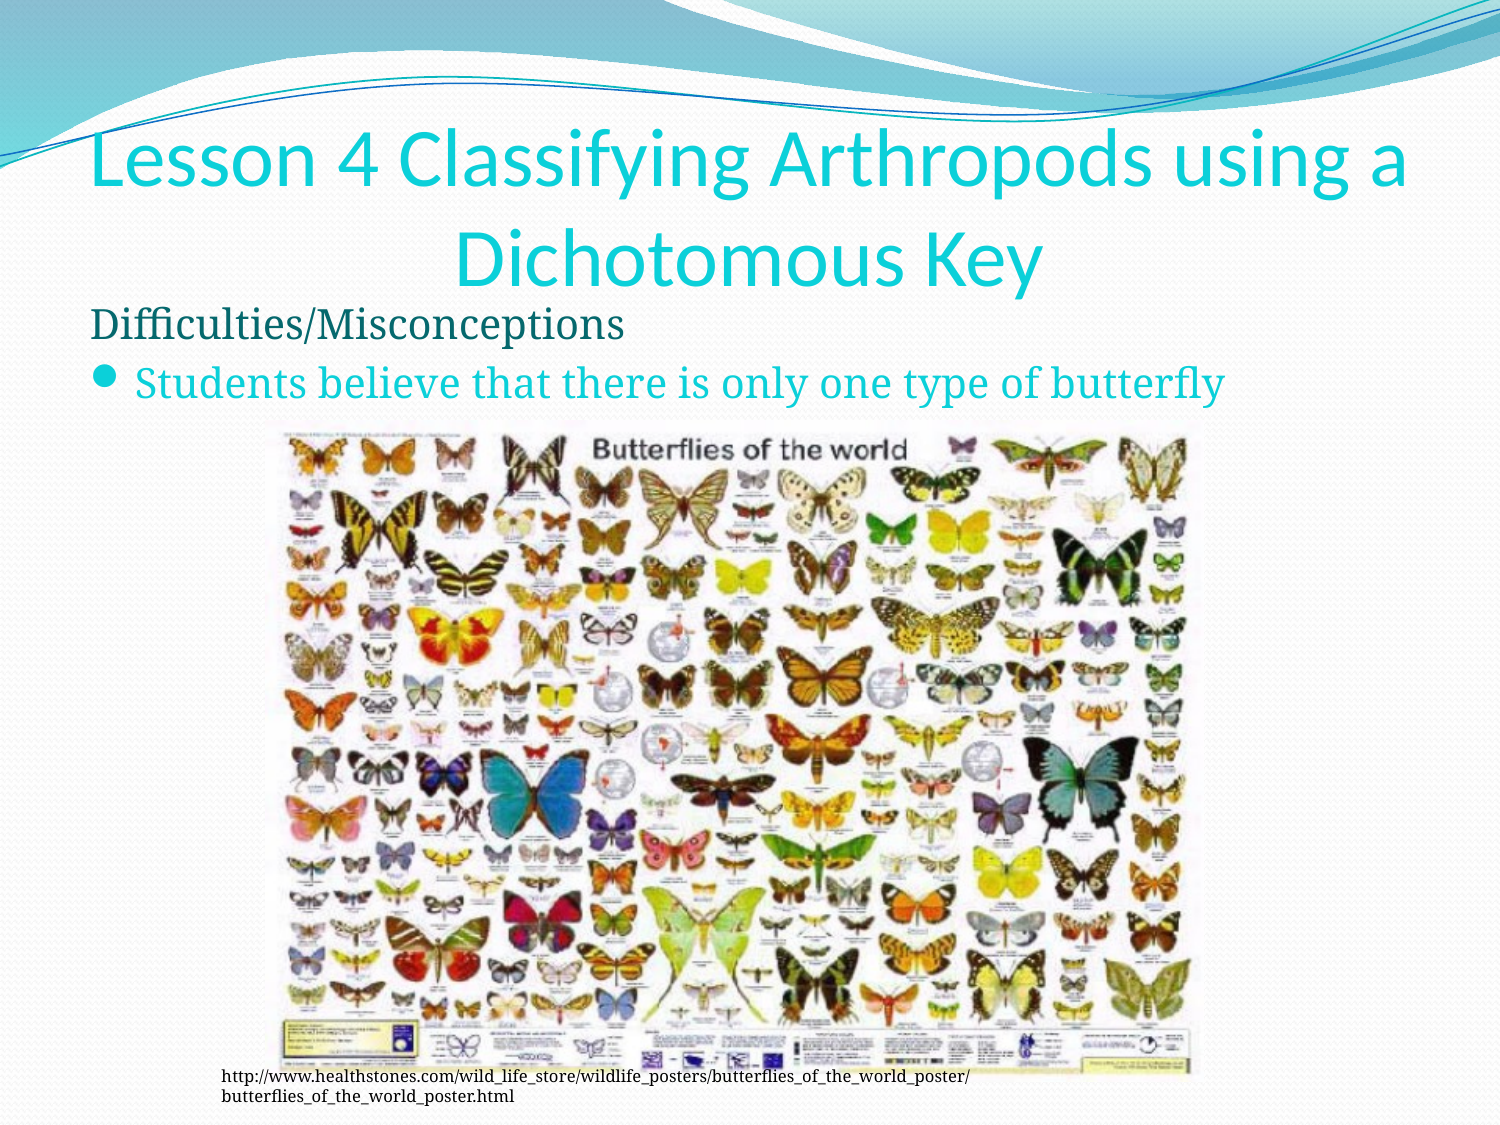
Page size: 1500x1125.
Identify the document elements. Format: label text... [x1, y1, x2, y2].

list Difficulties/Misconceptions Students believe that there is only one type of butterfly [75, 290, 1425, 1038]
title Lesson 4 Classifying Arthropods using a Dichotomous Key [75, 115, 1425, 290]
text_box http://www.healthstones.com/wild_life_store/wildlife_posters/butterflies_of_the_world_poster/butterflies_of_the_world_poster.html [206, 1058, 1255, 1114]
picture [265, 420, 1204, 1082]
